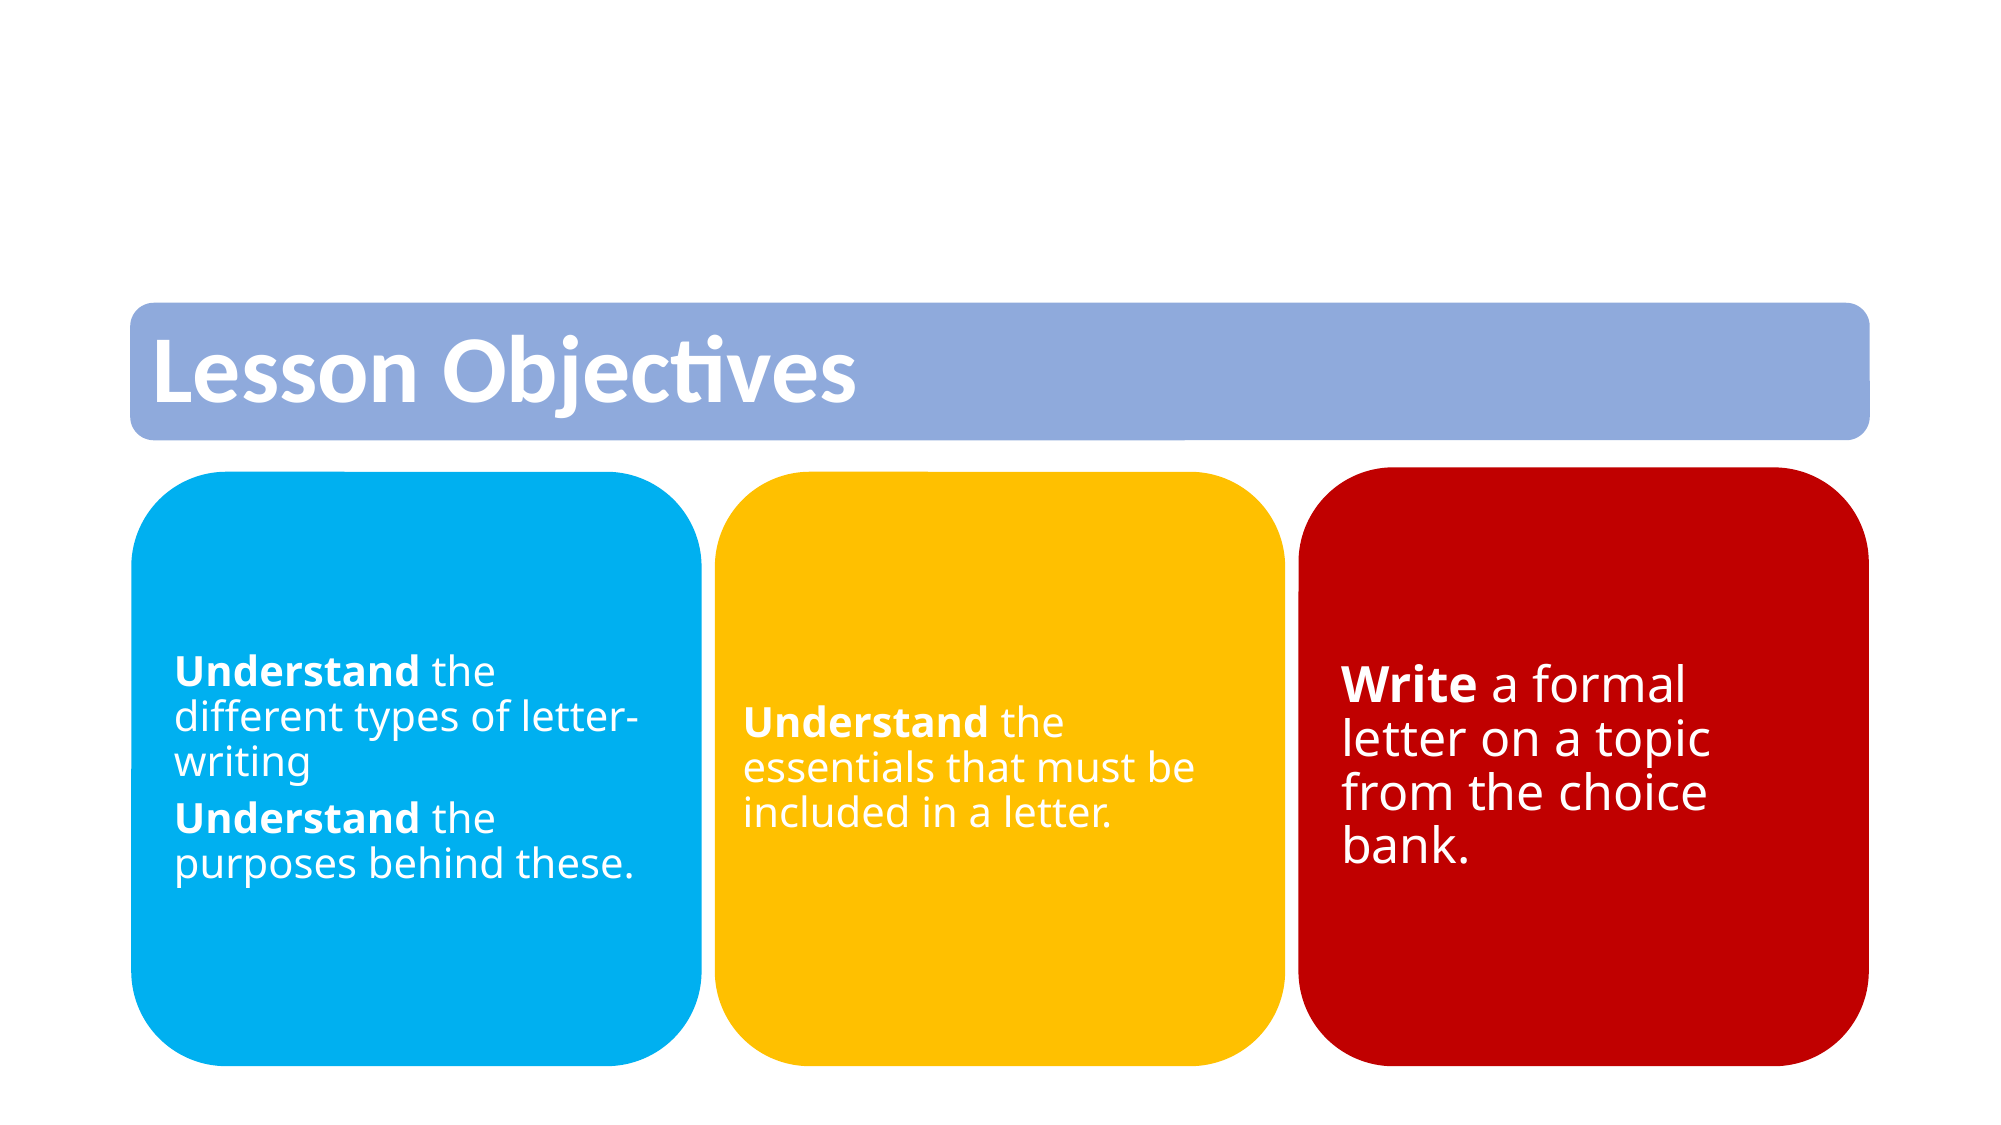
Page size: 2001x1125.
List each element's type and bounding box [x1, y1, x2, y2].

text_box [131, 303, 1869, 1067]
